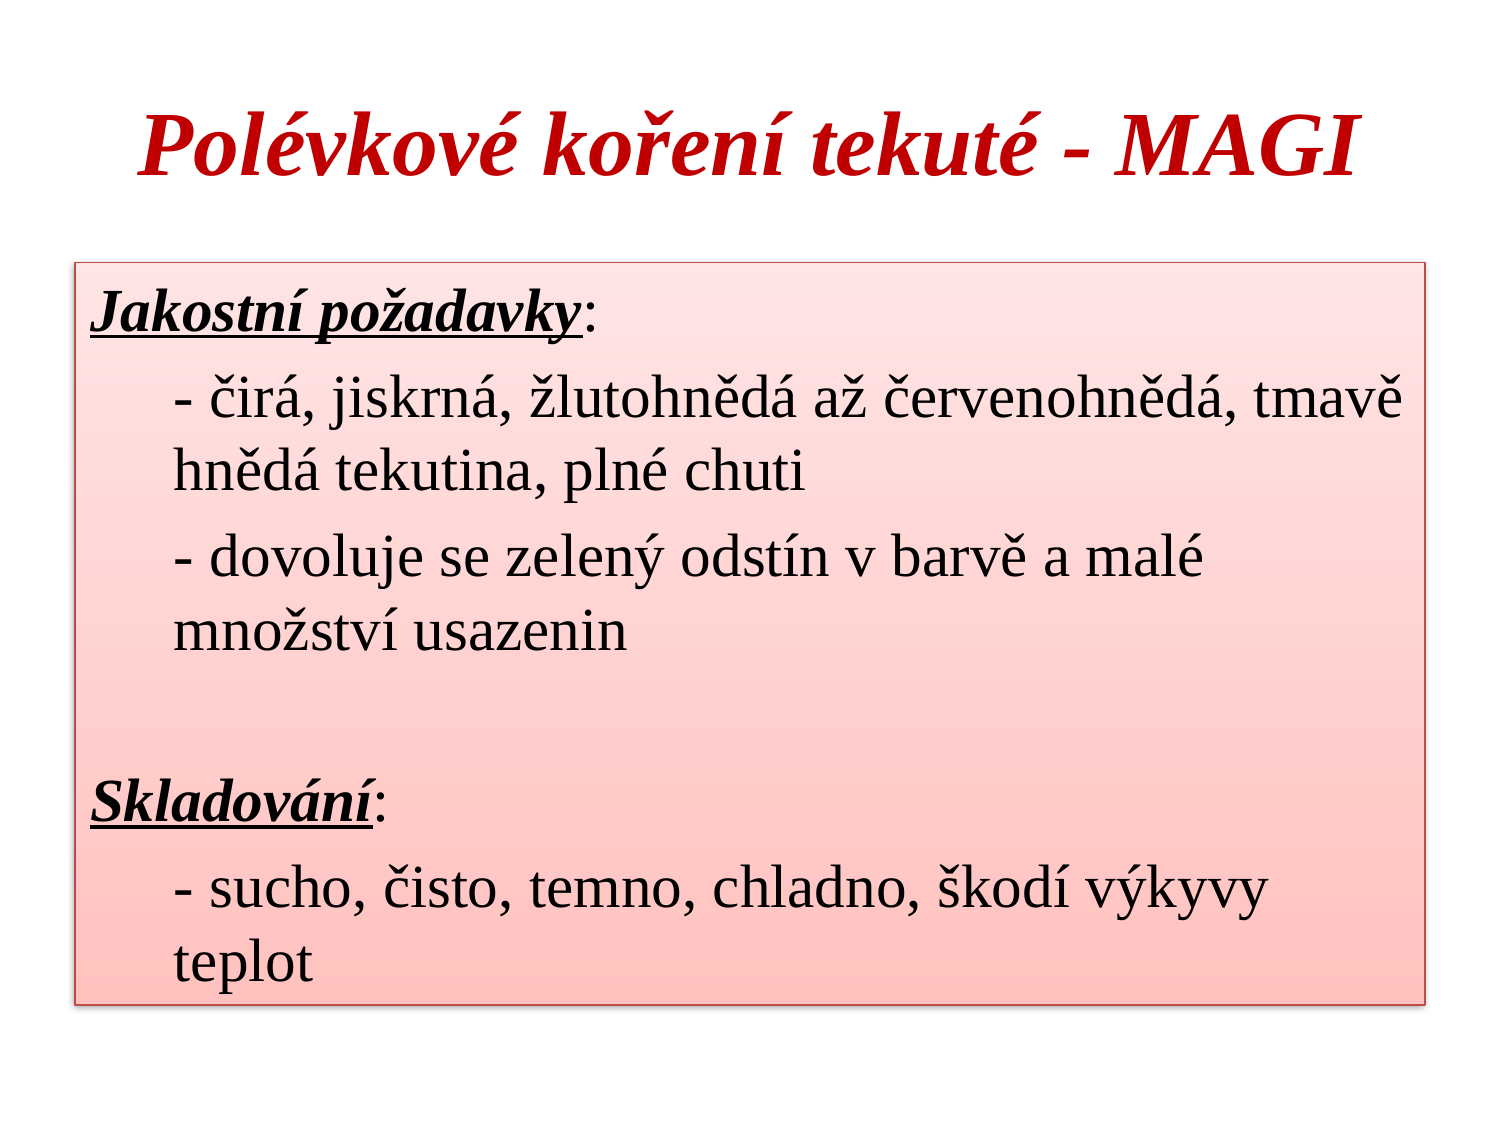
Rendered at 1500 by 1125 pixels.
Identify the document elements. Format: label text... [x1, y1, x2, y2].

title Polévkové koření tekuté - MAGI [75, 45, 1425, 233]
list Jakostní požadavky: - čirá, jiskrná, žlutohnědá až červenohnědá, tmavě hnědá tekutina, plné chuti - dovoluje se zelený odstín v barvě a malé množství usazenin Skladování: - sucho, čisto, temno, chladno, škodí výkyvy teplot [74, 262, 1426, 1006]
